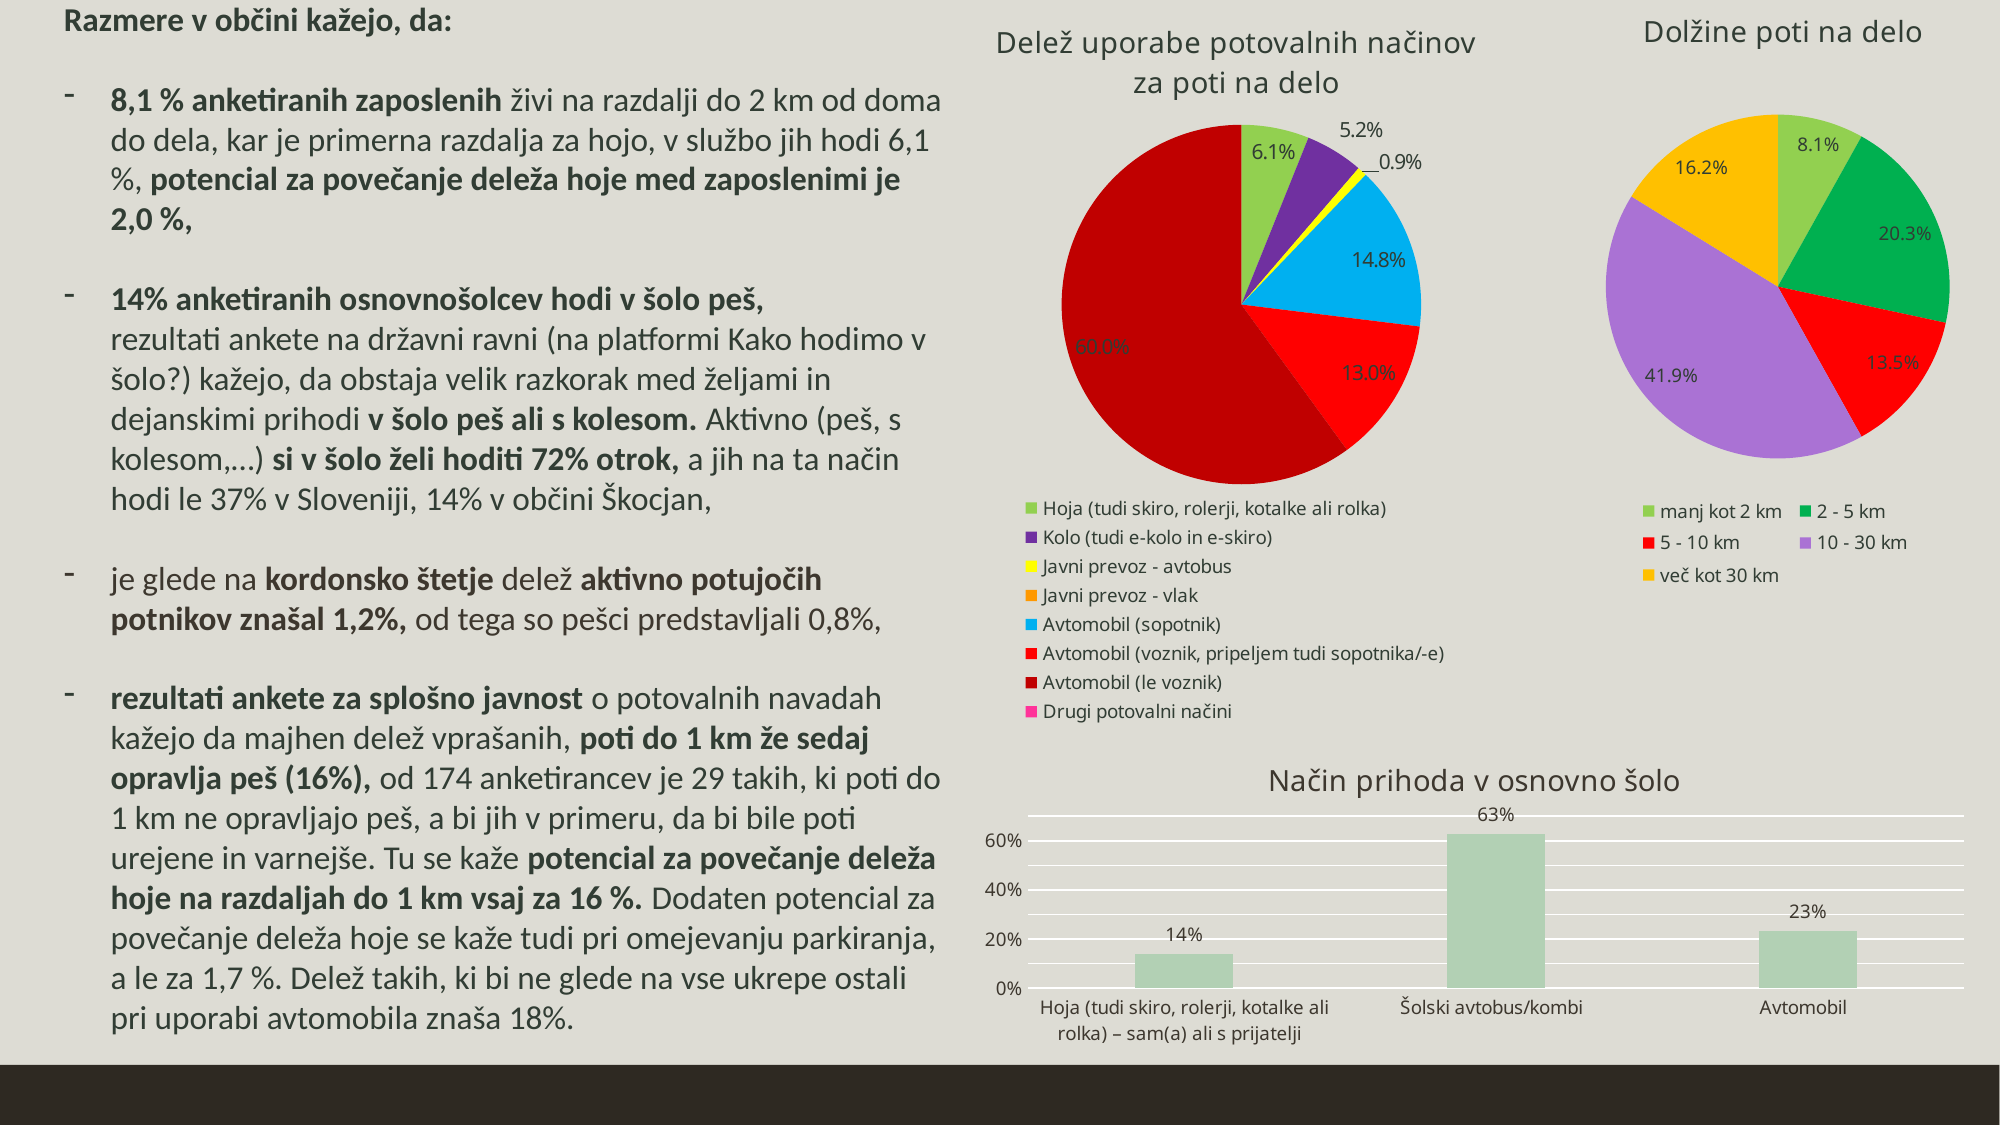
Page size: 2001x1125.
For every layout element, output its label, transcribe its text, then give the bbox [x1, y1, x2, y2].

text_box Razmere v občini kažejo, da: 8,1 % anketiranih zaposlenih živi na razdalji do 2 km od doma do dela, kar je primerna razdalja za hojo, v službo jih hodi 6,1 %, potencial za povečanje deleža hoje med zaposlenimi je 2,0 %, 14% anketiranih osnovnošolcev hodi v šolo peš, rezultati ankete na državni ravni (na platformi Kako hodimo v šolo?) kažejo, da obstaja velik razkorak med željami in dejanskimi prihodi v šolo peš ali s kolesom. Aktivno (peš, s kolesom,…) si v šolo želi hoditi 72% otrok, a jih na ta način hodi le 37% v Sloveniji, 14% v občini Škocjan, je glede na kordonsko štetje delež aktivno potujočih potnikov znašal 1,2%, od tega so pešci predstavljali 0,8%, rezultati ankete za splošno javnost o potovalnih navadah kažejo da majhen delež vprašanih, poti do 1 km že sedaj opravlja peš (16%), od 174 anketirancev je 29 takih, ki poti do 1 km ne opravljajo peš, a bi jih v primeru, da bi bile poti urejene in varnejše. Tu se kaže potencial za povečanje deleža hoje na razdaljah do 1 km vsaj za 16 %. Dodaten potencial za povečanje deleža hoje se kaže tudi pri omejevanju parkiranja, a le za 1,7 %. Delež takih, ki bi ne glede na vse ukrepe ostali pri uporabi avtomobila znaša 18%. [49, 0, 965, 1125]
chart [917, 0, 2000, 729]
chart [964, 737, 1985, 1054]
